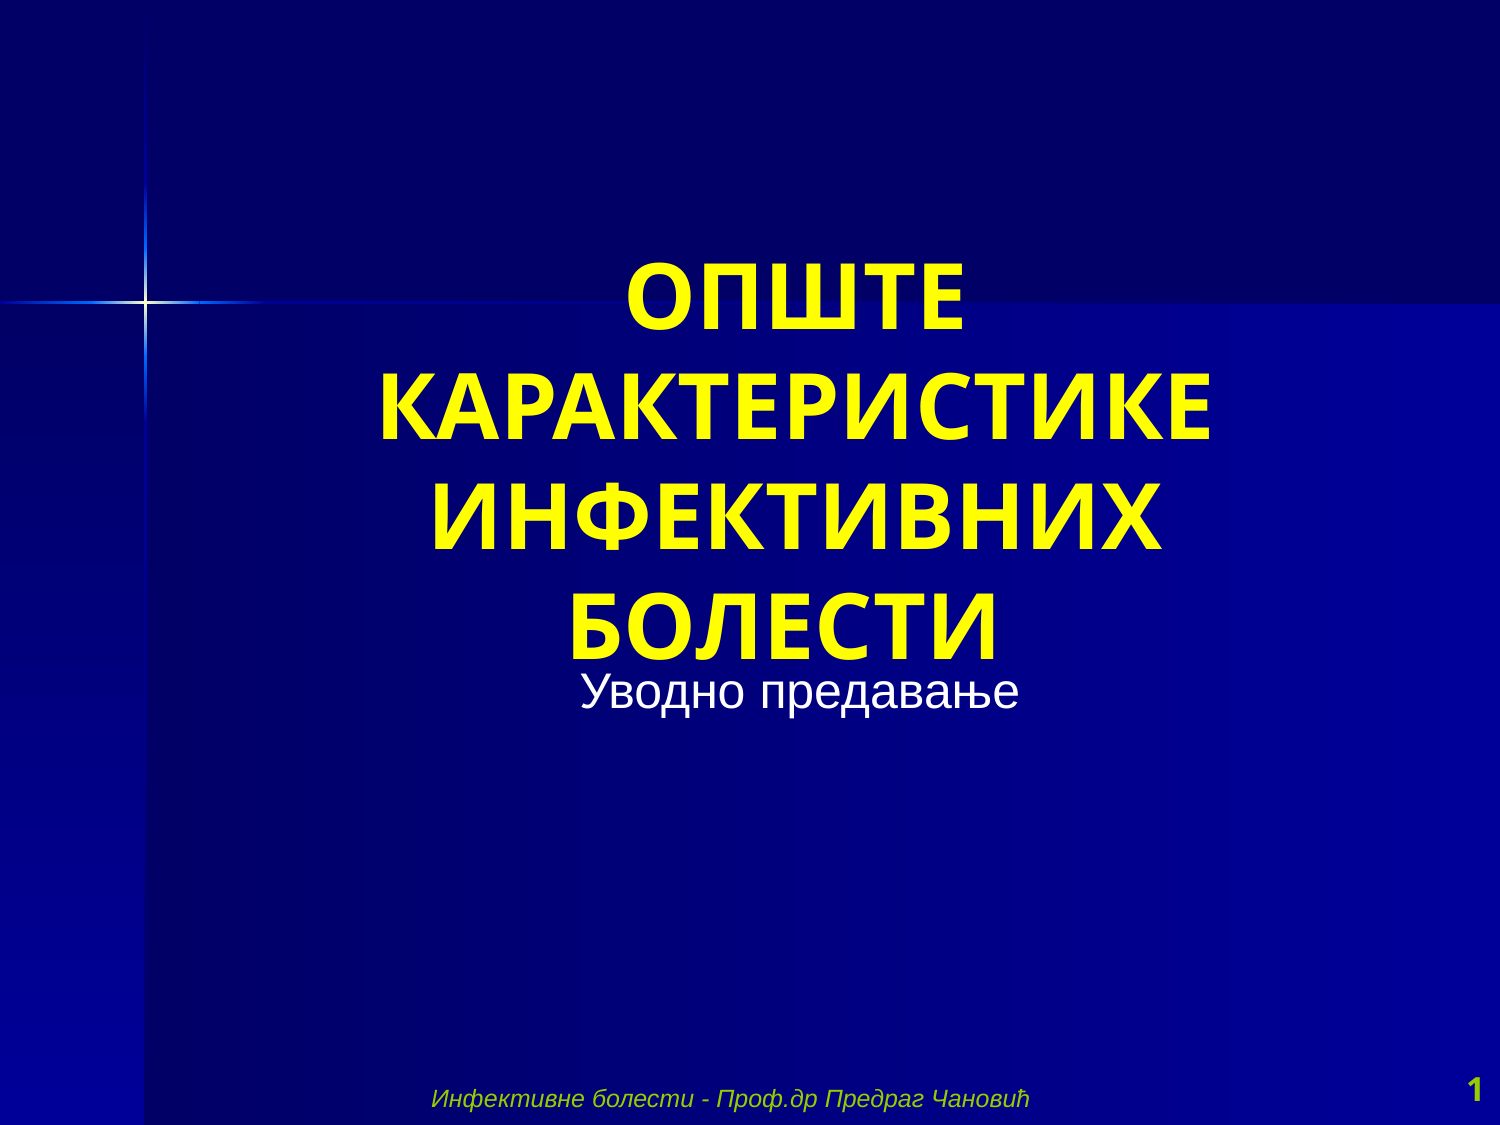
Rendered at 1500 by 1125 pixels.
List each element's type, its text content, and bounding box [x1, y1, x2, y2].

footer Инфективне болести - Проф.др Предраг Чановић [412, 1074, 1051, 1125]
text_box Уводно предавање [564, 650, 1050, 726]
slide_number 1 [1354, 1059, 1500, 1125]
text_box ОПШТЕ КАРАКТЕРИСТИКЕ ИНФЕКТИВНИХ БОЛЕСТИ [189, 230, 1402, 686]
